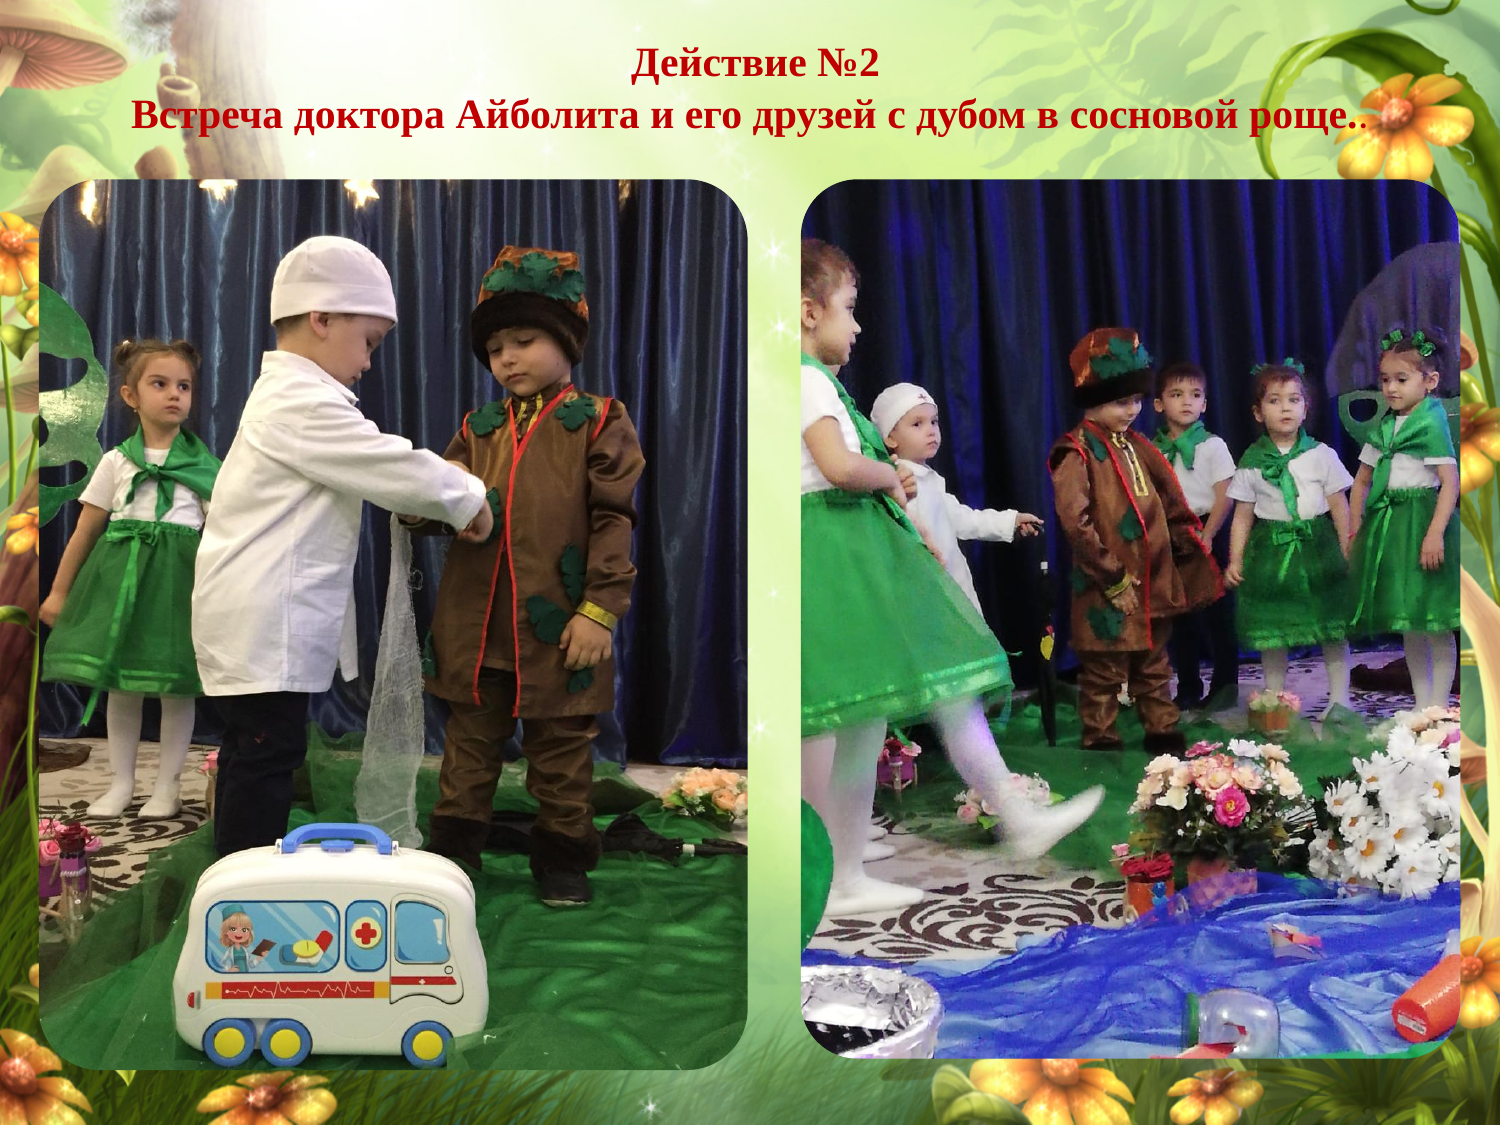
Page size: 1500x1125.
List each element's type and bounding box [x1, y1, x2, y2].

picture [0, 0, 1500, 1125]
list [38, 179, 748, 1071]
